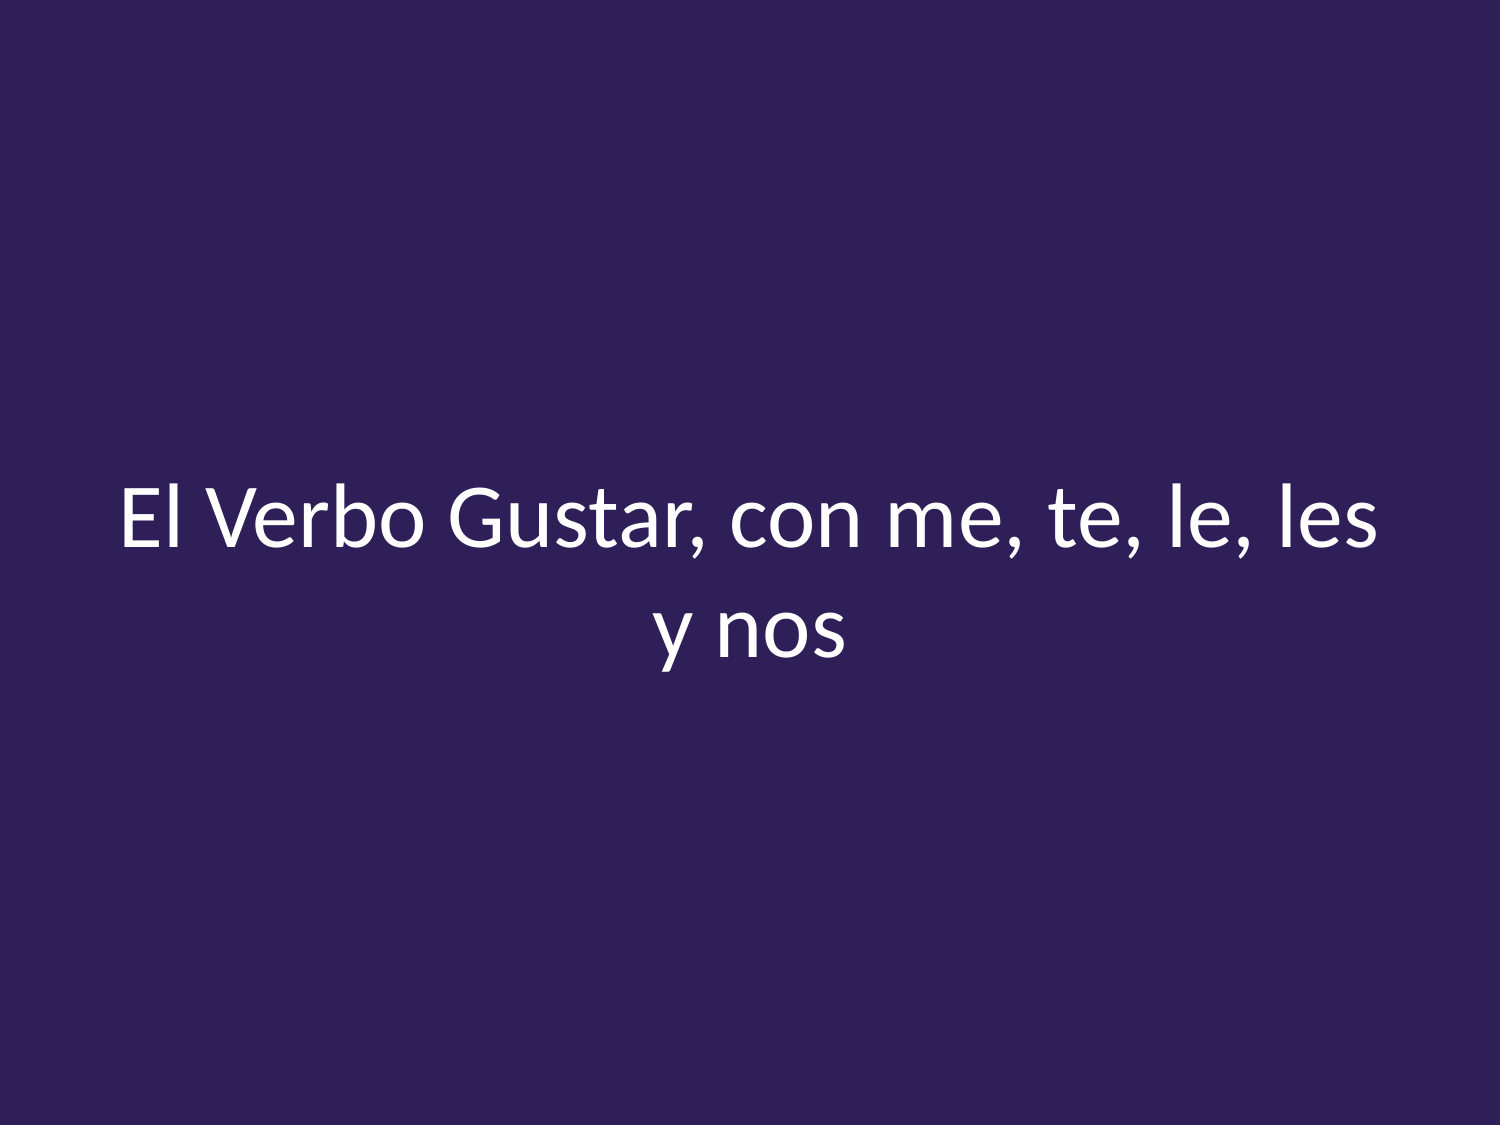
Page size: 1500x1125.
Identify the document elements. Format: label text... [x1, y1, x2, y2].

title El Verbo Gustar, con me, te, le, les y nos [75, 45, 1425, 1088]
